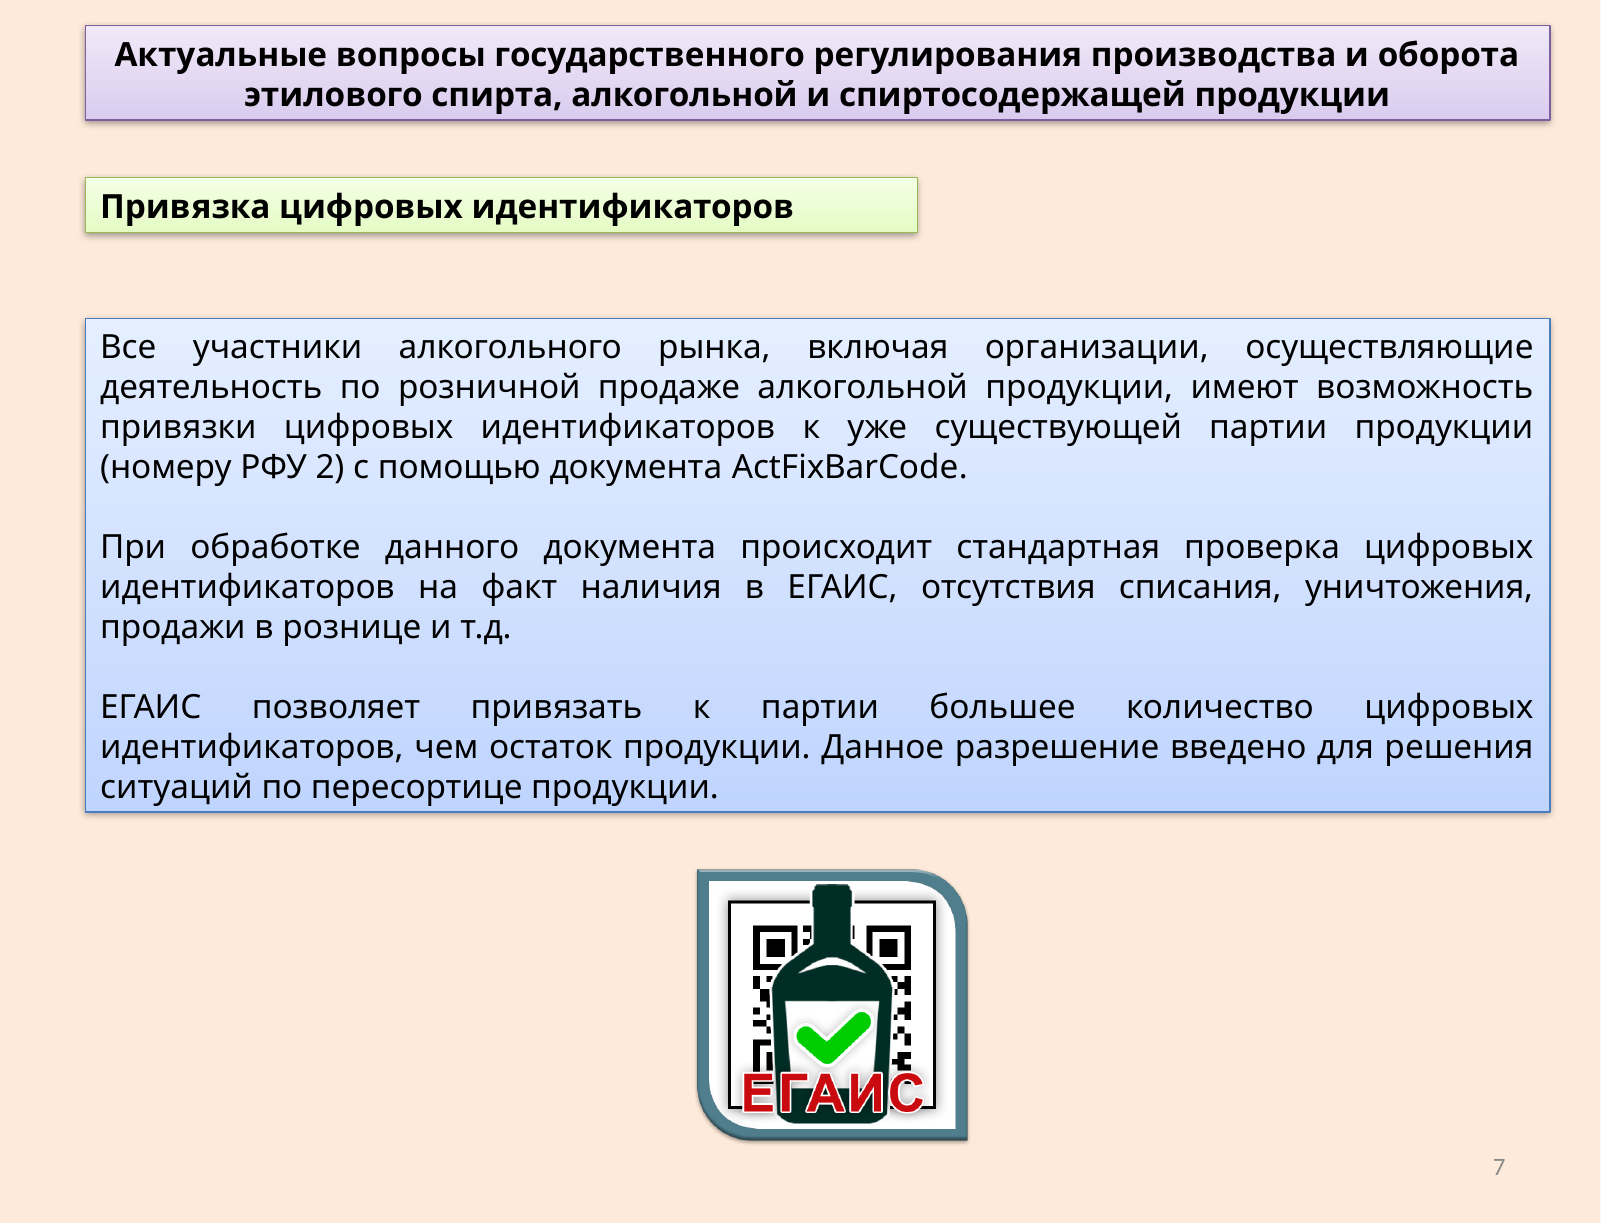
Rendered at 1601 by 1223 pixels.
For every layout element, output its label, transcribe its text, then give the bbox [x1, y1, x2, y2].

slide_number 7 [1147, 1133, 1521, 1199]
text_box Актуальные вопросы государственного регулирования производства и оборота этилового спирта, алкогольной и спиртосодержащей продукции [85, 25, 1551, 121]
picture [682, 857, 981, 1156]
text_box Привязка цифровых идентификаторов [85, 177, 918, 233]
text_box Все участники алкогольного рынка, включая организации, осуществляющие деятельность по розничной продаже алкогольной продукции, имеют возможность привязки цифровых идентификаторов к уже существующей партии продукции (номеру РФУ 2) с помощью документа ActFixBarCode. При обработке данного документа происходит стандартная проверка цифровых идентификаторов на факт наличия в ЕГАИС, отсутствия списания, уничтожения, продажи в рознице и т.д. ЕГАИС позволяет привязать к партии большее количество цифровых идентификаторов, чем остаток продукции. Данное разрешение введено для решения ситуаций по пересортице продукции. [85, 318, 1551, 813]
